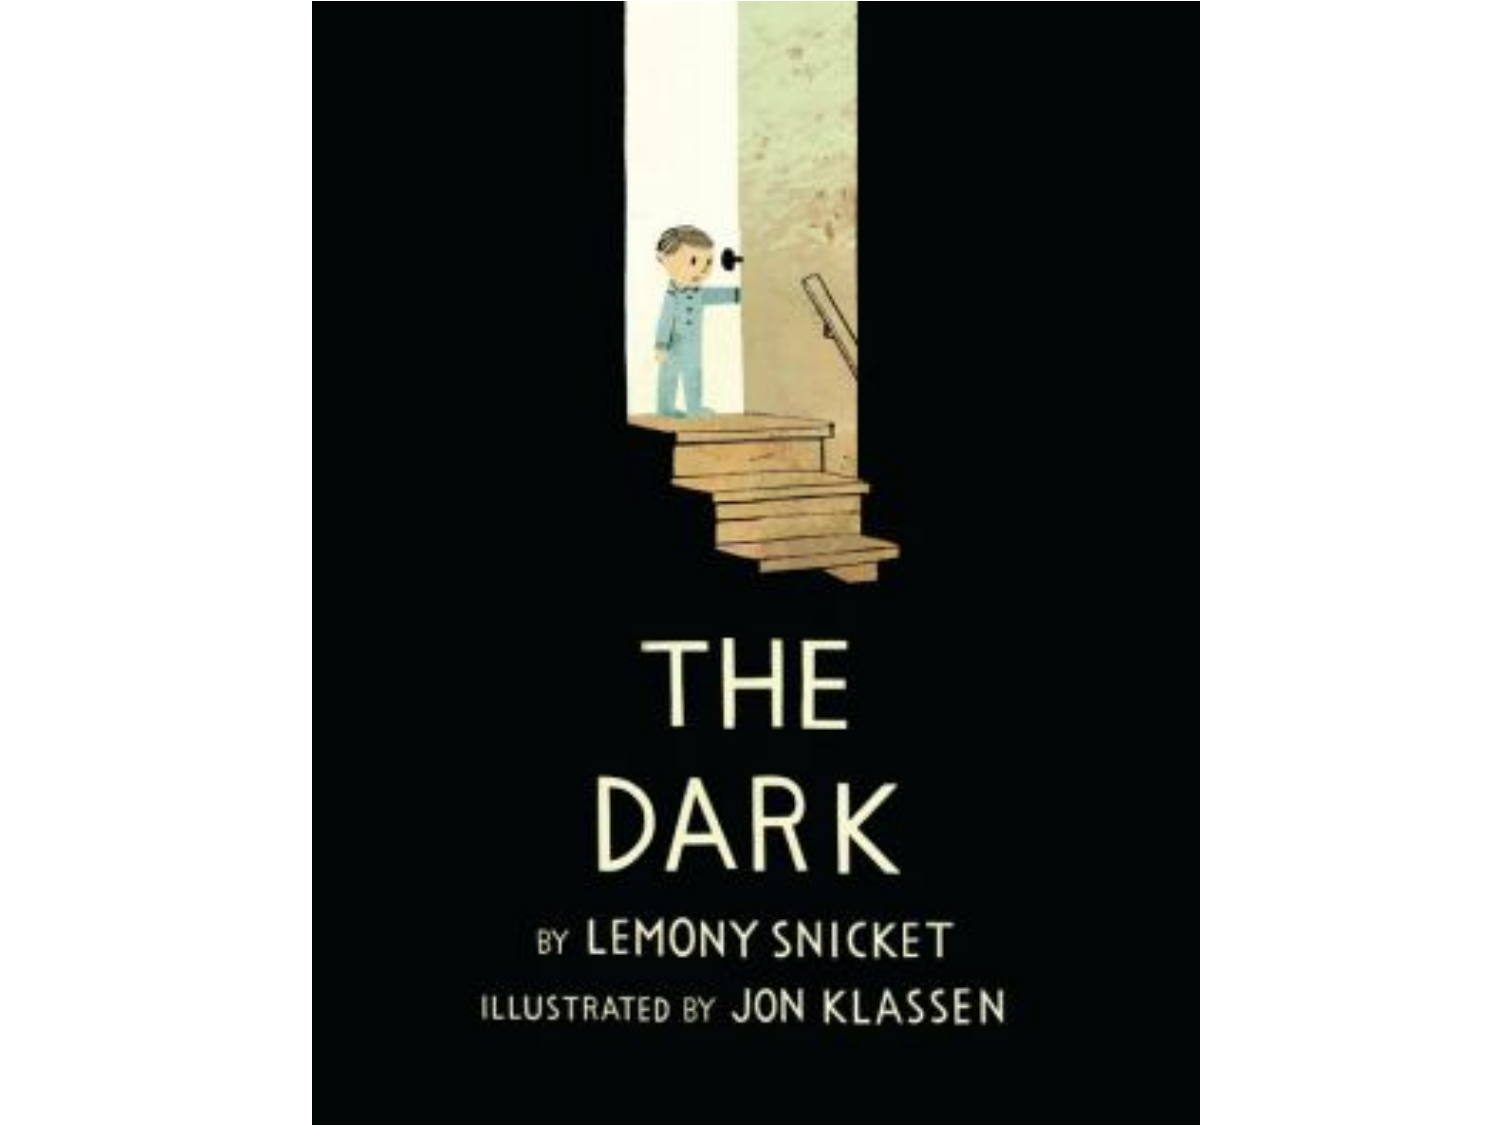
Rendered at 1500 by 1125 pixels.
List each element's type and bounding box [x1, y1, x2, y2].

picture [312, 1, 1201, 1125]
